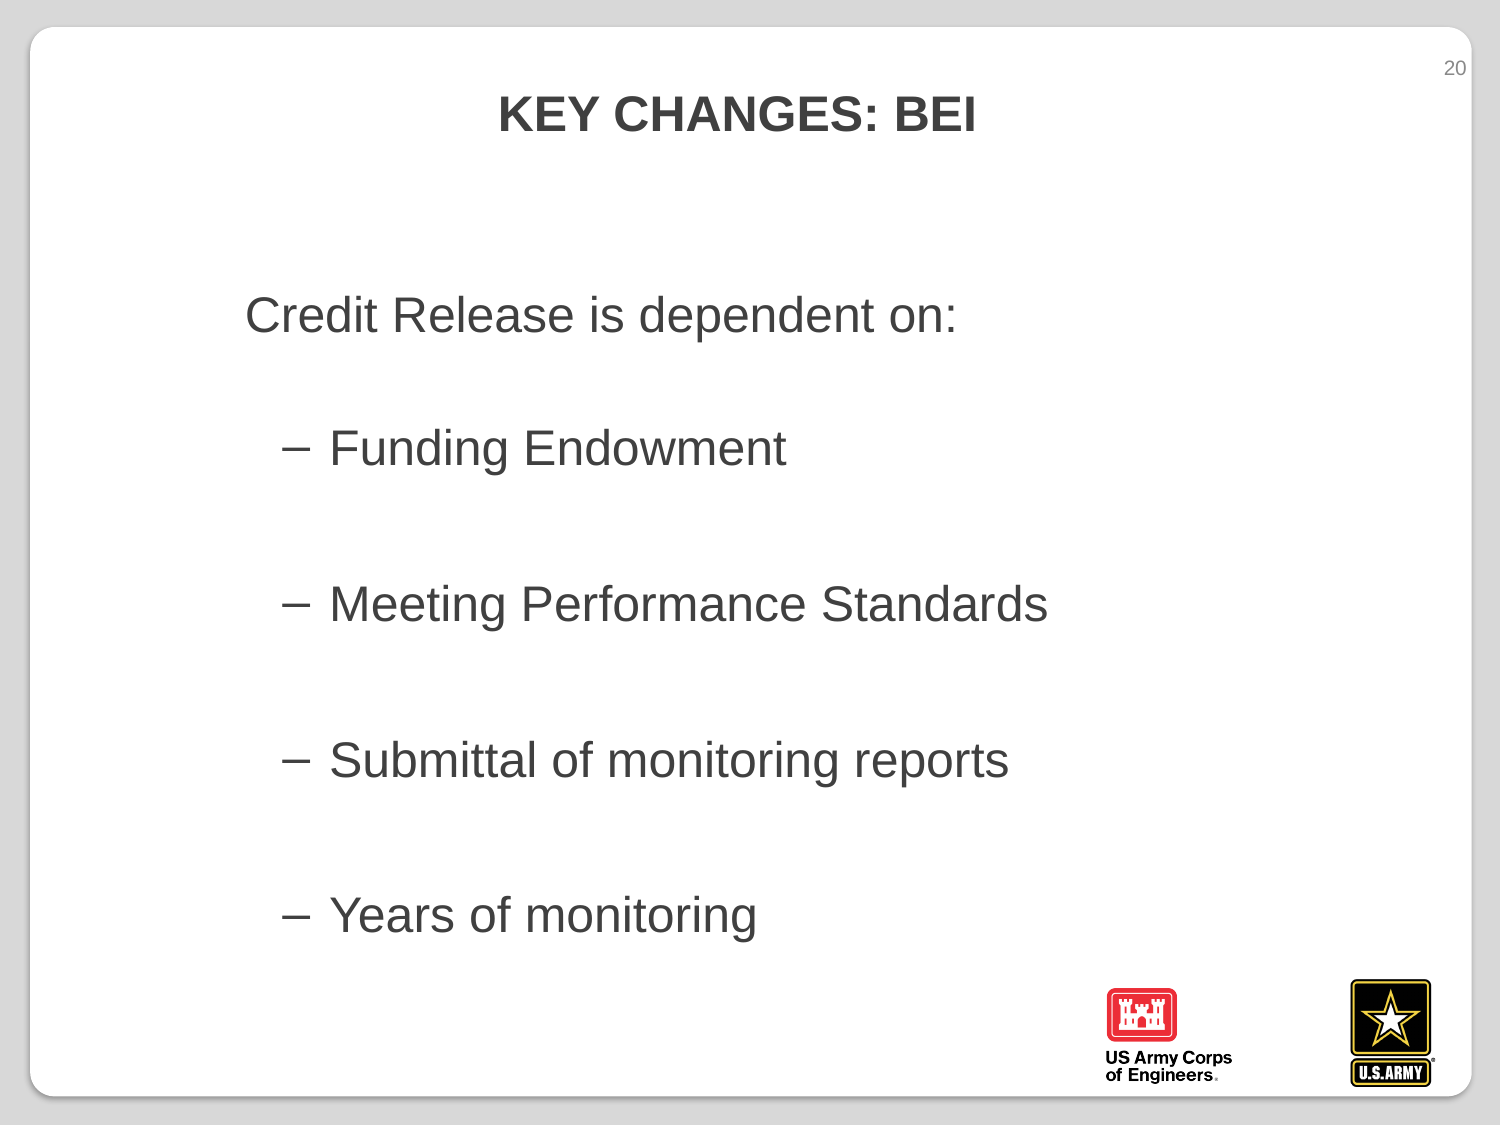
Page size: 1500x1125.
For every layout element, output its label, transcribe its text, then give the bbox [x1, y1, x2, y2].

title Key Changes: BEI [49, 44, 1426, 178]
picture [1106, 1050, 1232, 1084]
slide_number 20 [1362, 37, 1482, 98]
picture [1299, 1050, 1482, 1113]
list Credit Release is dependent on: Funding Endowment Meeting Performance Standards Submittal of monitoring reports Years of monitoring [229, 275, 1500, 1050]
